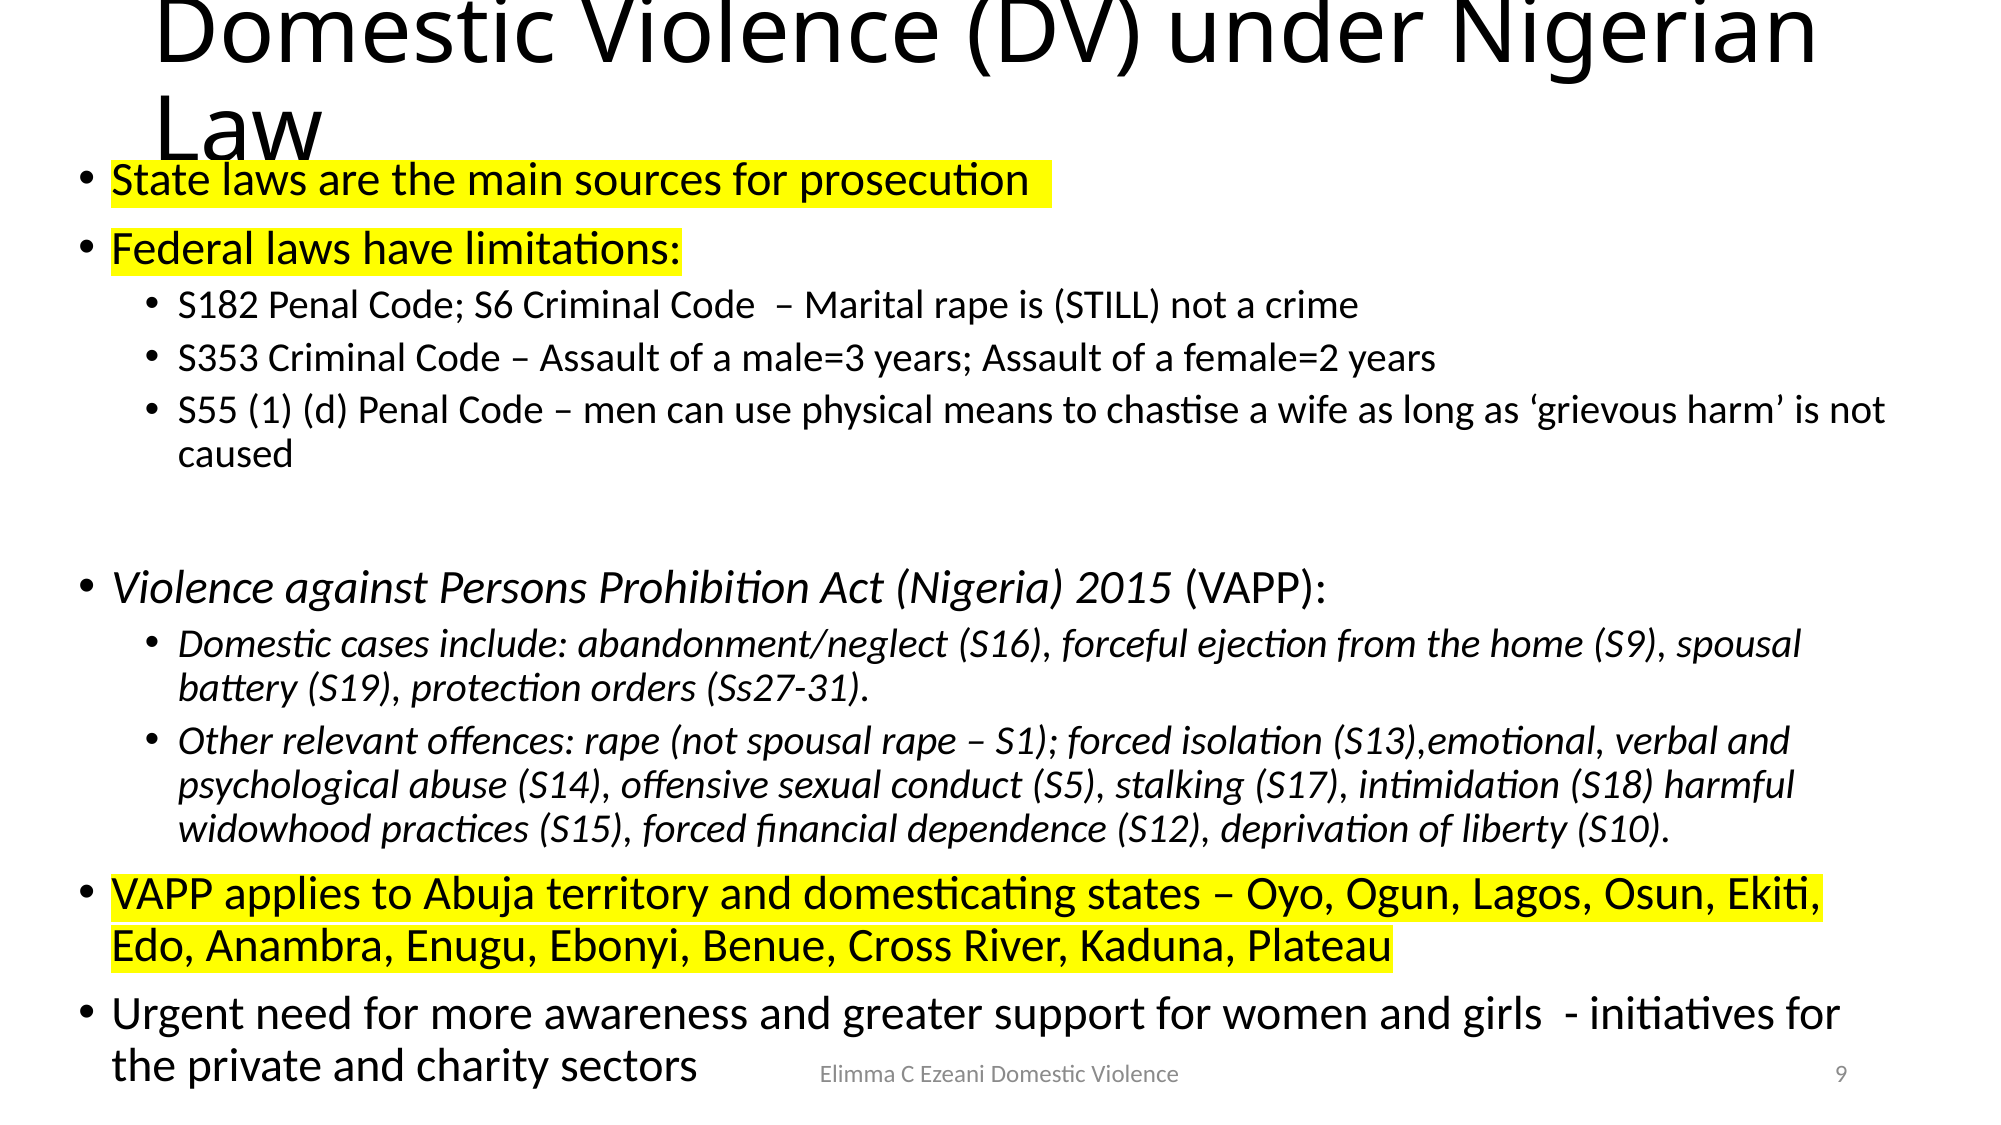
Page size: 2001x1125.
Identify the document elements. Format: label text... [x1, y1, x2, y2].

list State laws are the main sources for prosecution Federal laws have limitations: S182 Penal Code; S6 Criminal Code – Marital rape is (STILL) not a crime S353 Criminal Code – Assault of a male=3 years; Assault of a female=2 years S55 (1) (d) Penal Code – men can use physical means to chastise a wife as long as ‘grievous harm’ is not caused Violence against Persons Prohibition Act (Nigeria) 2015 (VAPP): Domestic cases include: abandonment/neglect (S16), forceful ejection from the home (S9), spousal battery (S19), protection orders (Ss27-31). Other relevant offences: rape (not spousal rape – S1); forced isolation (S13),emotional, verbal and psychological abuse (S14), offensive sexual conduct (S5), stalking (S17), intimidation (S18) harmful widowhood practices (S15), forced financial dependence (S12), deprivation of liberty (S10). VAPP applies to Abuja territory and domesticating states – Oyo, Ogun, Lagos, Osun, Ekiti, Edo, Anambra, Enugu, Ebonyi, Benue, Cross River, Kaduna, Plateau Urgent need for more awareness and greater support for women and girls - initiatives for the private and charity sectors [63, 146, 1922, 1108]
footer Elimma C Ezeani Domestic Violence [662, 1042, 1338, 1103]
title Domestic Violence (DV) under Nigerian Law [137, 17, 1863, 146]
slide_number 9 [1412, 1042, 1863, 1103]
